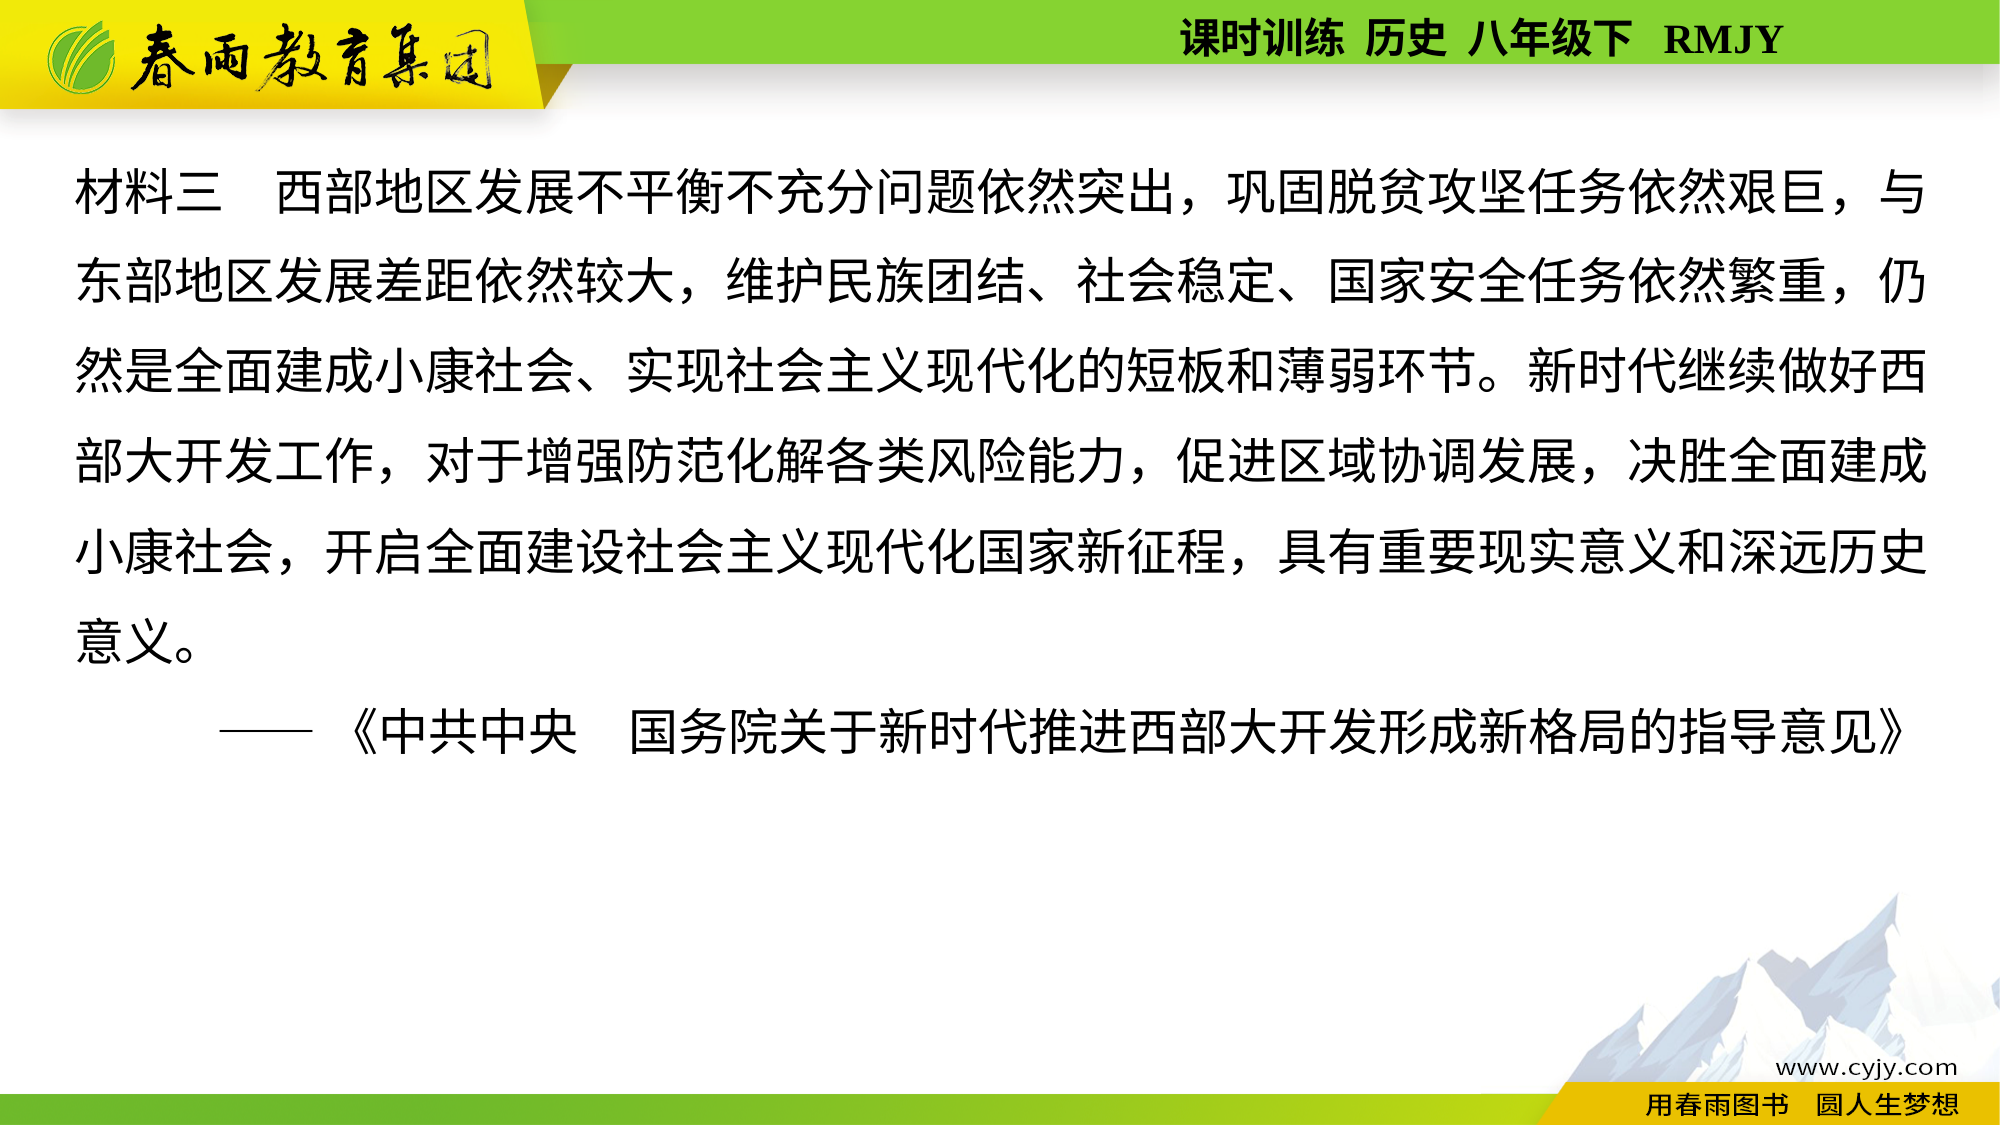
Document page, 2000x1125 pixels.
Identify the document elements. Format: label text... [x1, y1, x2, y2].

list 材料三 西部地区发展不平衡不充分问题依然突出，巩固脱贫攻坚任务依然艰巨，与东部地区发展差距依然较大，维护民族团结、社会稳定、国家安全任务依然繁重，仍然是全面建成小康社会、实现社会主义现代化的短板和薄弱环节。新时代继续做好西部大开发工作，对于增强防范化解各类风险能力，促进区域协调发展，决胜全面建成小康社会，开启全面建设社会主义现代化国家新征程，具有重要现实意义和深远历史意义。 ——《中共中央 国务院关于新时代推进西部大开发形成新格局的指导意见》 [59, 122, 1944, 774]
picture [0, 0, 2000, 1125]
